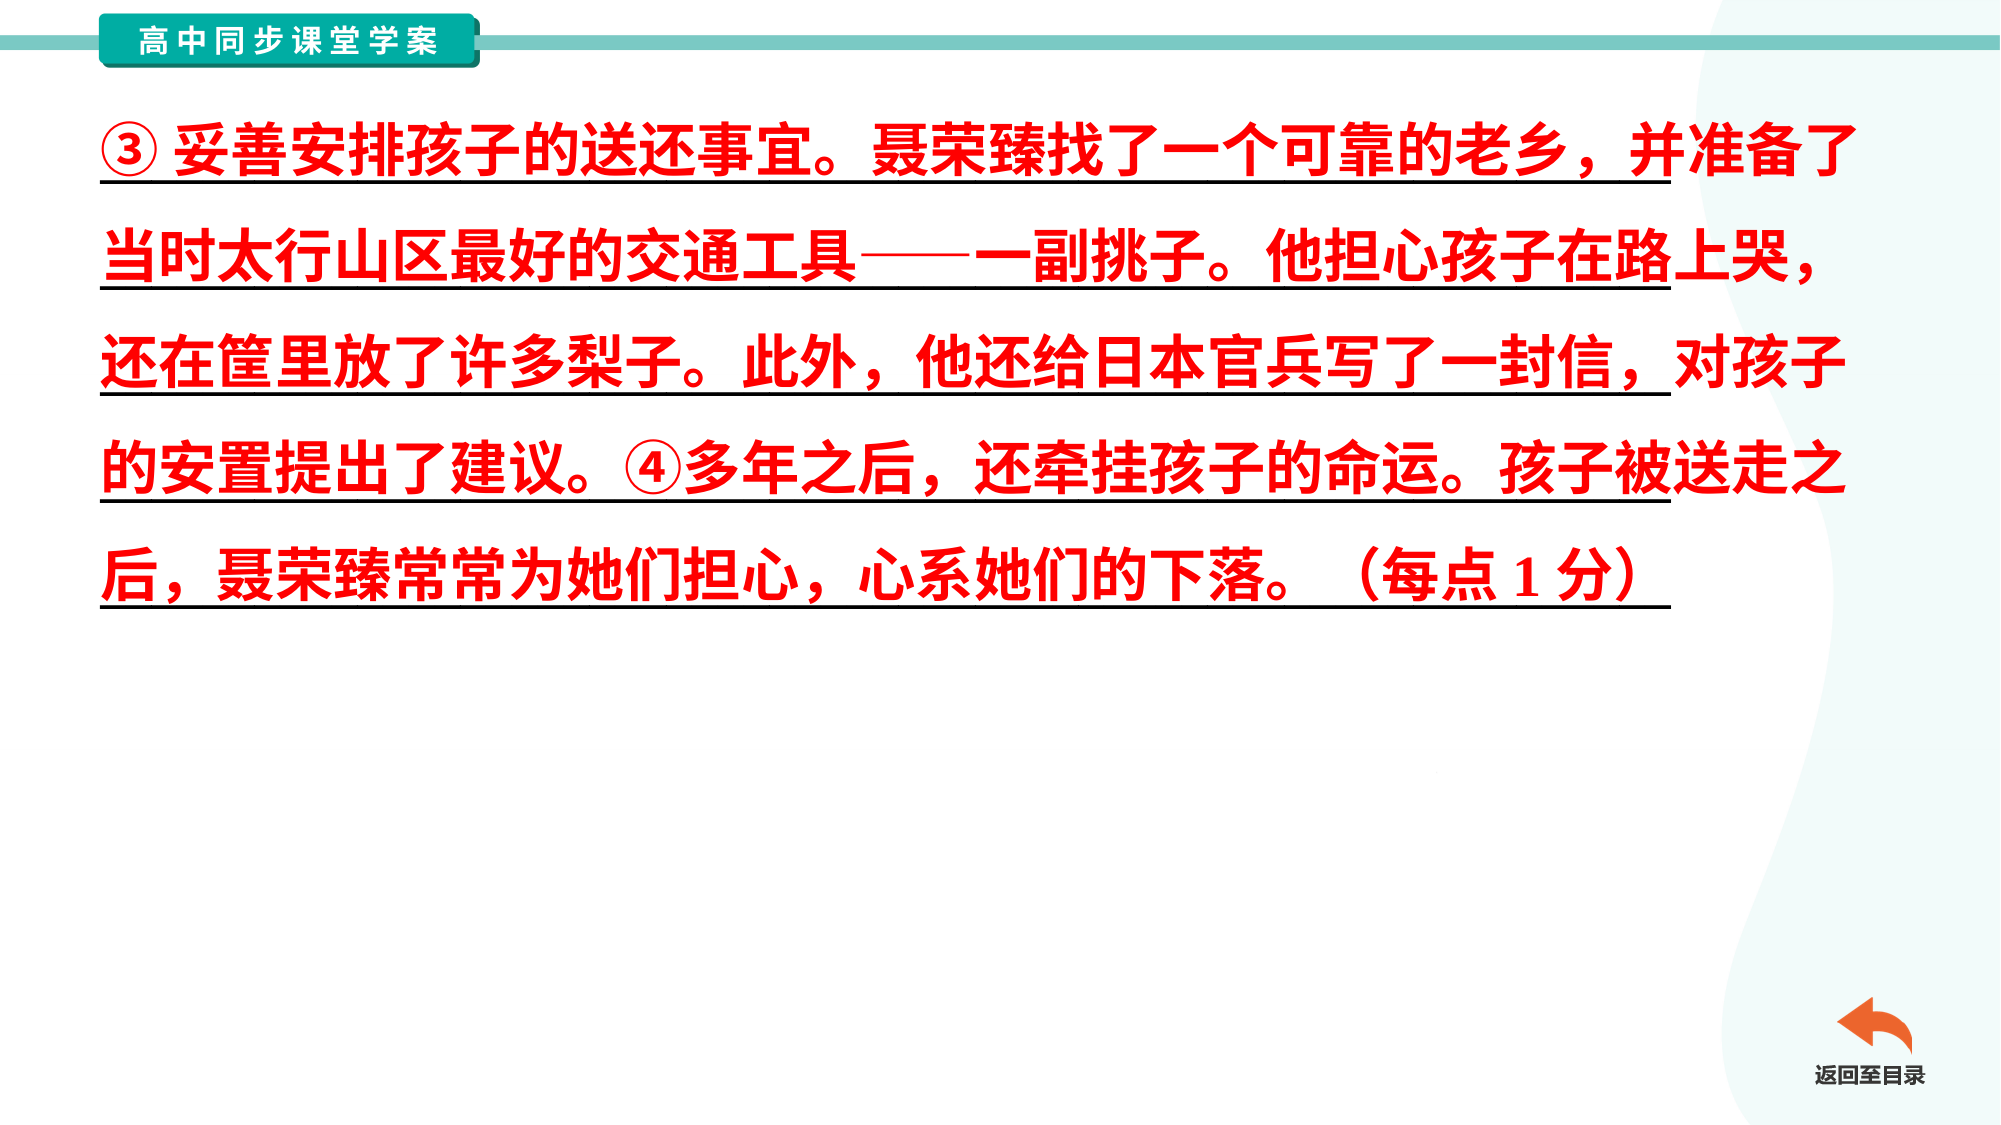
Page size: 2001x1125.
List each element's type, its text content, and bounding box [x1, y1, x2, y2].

picture [0, 0, 2000, 1125]
text_box ③妥善安排孩子的送还事宜。聂荣臻找了一个可靠的老乡，并准备了 当时太行山区最好的交通工具——一副挑子。他担心孩子在路上哭， 还在筐里放了许多梨子。此外，他还给日本官兵写了一封信，对孩子 的安置提出了建议。④多年之后，还牵挂孩子的命运。孩子被送走之 后，聂荣臻常常为她们担心，心系她们的下落。（每点1分） [100, 76, 1899, 608]
text_box _____________________________________________________________ _____________________________________________________________ _____________________________________________________________ _____________________________________________________________ _____________________________________________________________ [100, 608, 1899, 613]
